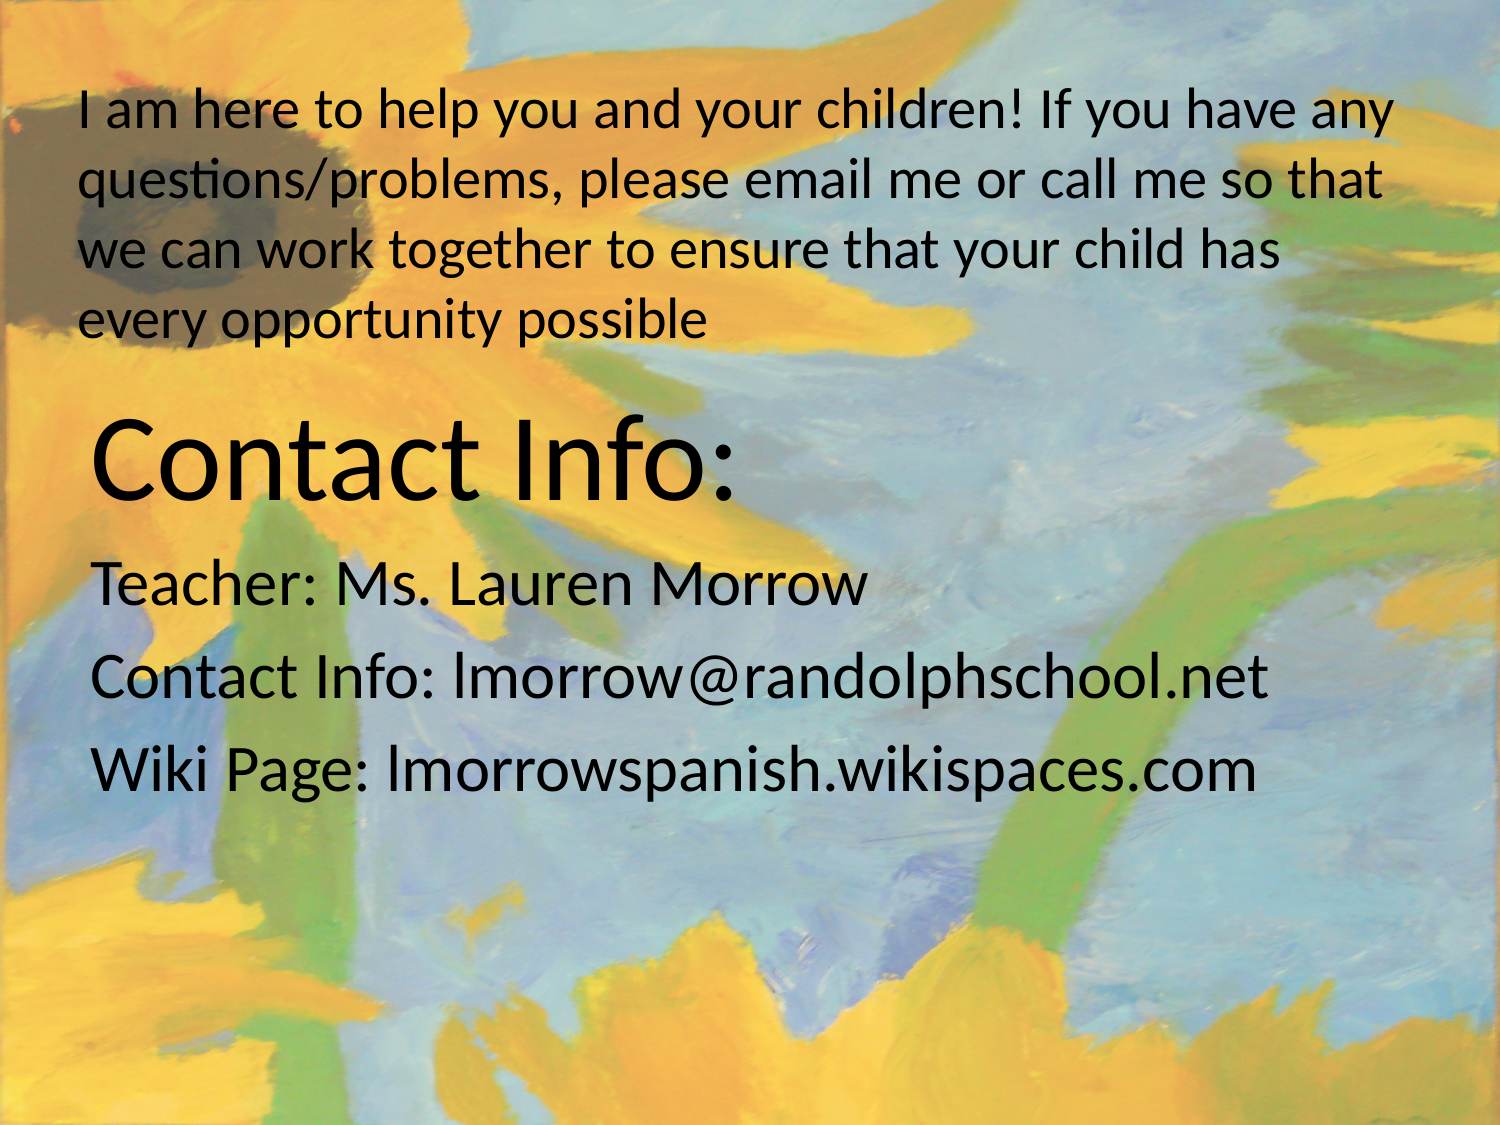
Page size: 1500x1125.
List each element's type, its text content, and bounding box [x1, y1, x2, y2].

list Contact Info: Teacher: Ms. Lauren Morrow Contact Info: lmorrow@randolphschool.net Wiki Page: lmorrowspanish.wikispaces.com [75, 358, 1425, 1005]
text_box I am here to help you and your children! If you have any questions/problems, please email me or call me so that we can work together to ensure that your child has every opportunity possible [62, 62, 1438, 358]
